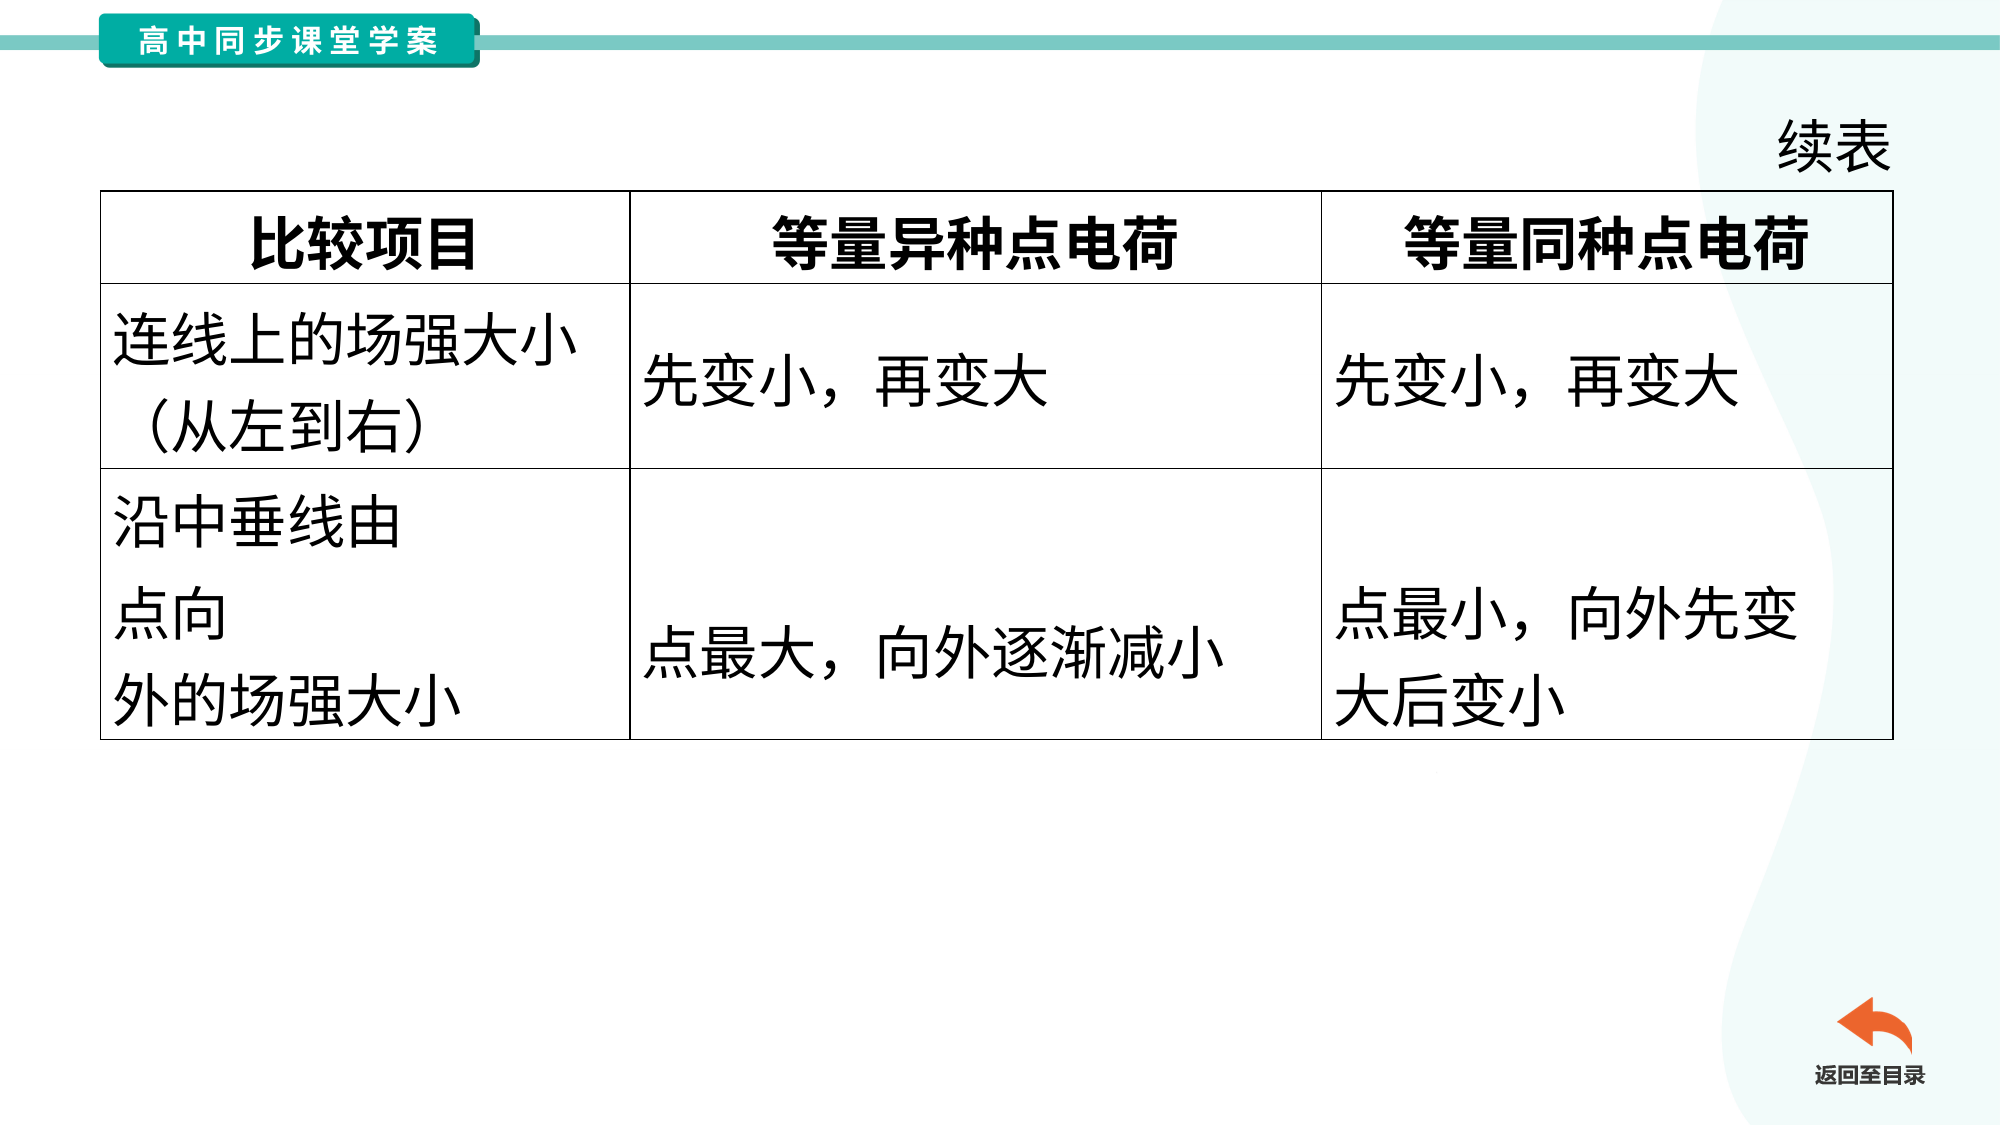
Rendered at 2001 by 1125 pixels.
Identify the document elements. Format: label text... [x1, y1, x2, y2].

text_box 续表 [1775, 76, 1893, 181]
picture [0, 0, 2000, 1125]
